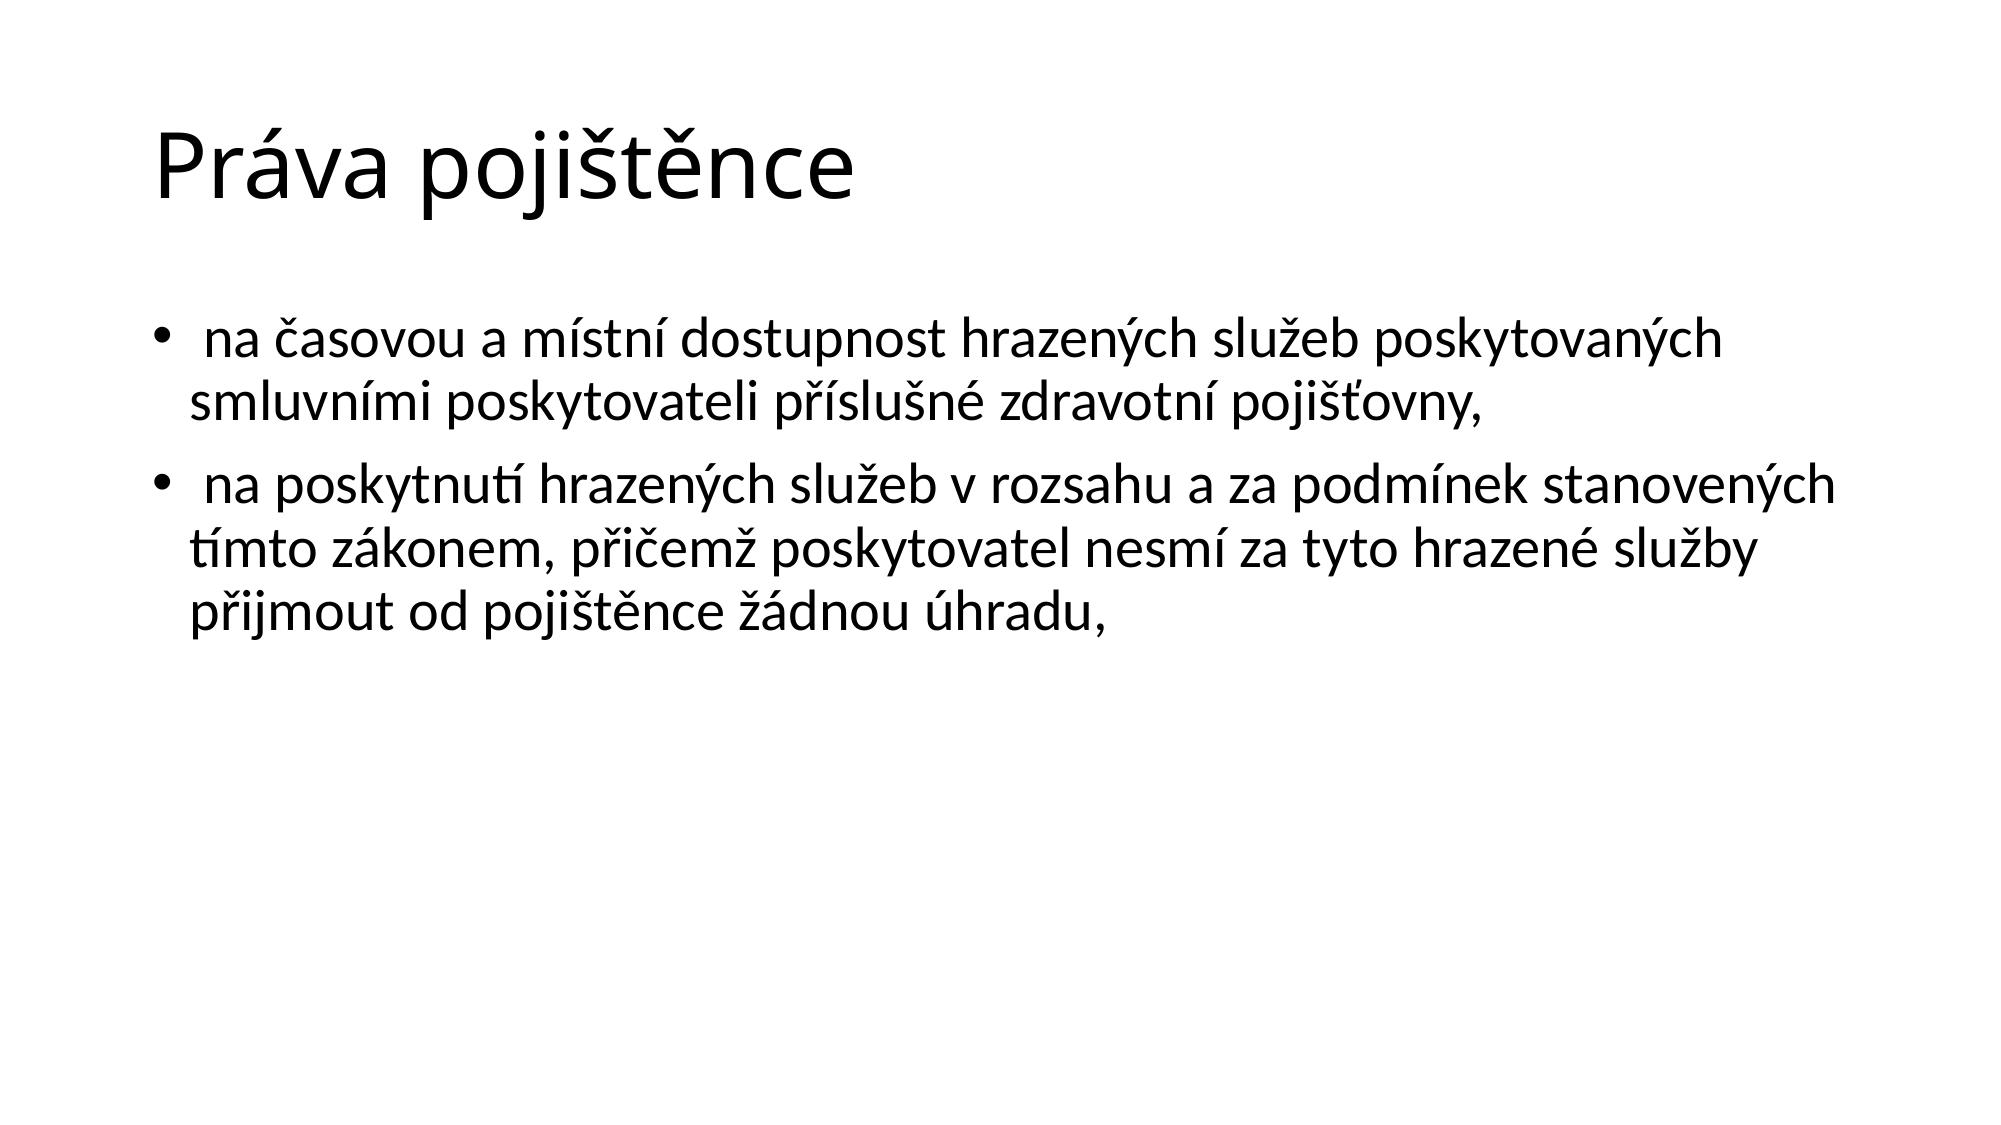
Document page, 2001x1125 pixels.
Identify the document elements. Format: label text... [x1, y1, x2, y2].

list na časovou a místní dostupnost hrazených služeb poskytovaných smluvními poskytovateli příslušné zdravotní pojišťovny, na poskytnutí hrazených služeb v rozsahu a za podmínek stanovených tímto zákonem, přičemž poskytovatel nesmí za tyto hrazené služby přijmout od pojištěnce žádnou úhradu, [137, 299, 1863, 1014]
title Práva pojištěnce [137, 59, 1863, 278]
